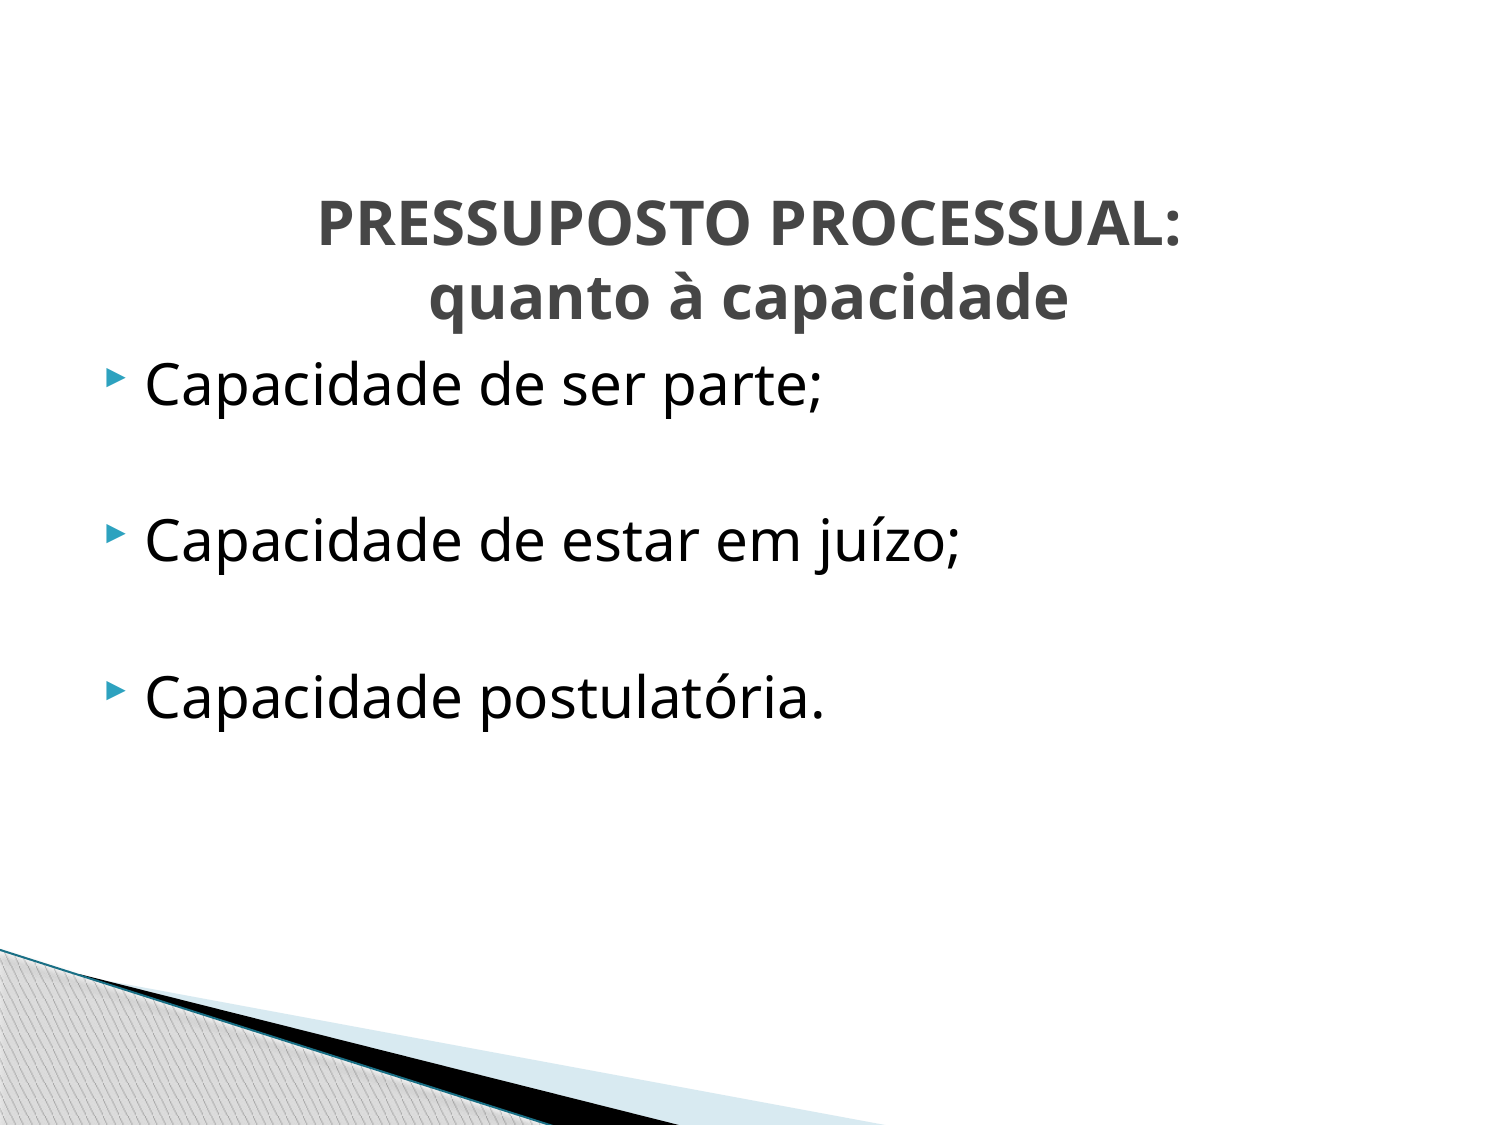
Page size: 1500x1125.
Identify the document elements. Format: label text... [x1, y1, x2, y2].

title PRESSUPOSTO PROCESSUAL: quanto à capacidade [0, 175, 1500, 340]
list Capacidade de ser parte; Capacidade de estar em juízo; Capacidade postulatória. [70, 339, 1444, 1043]
